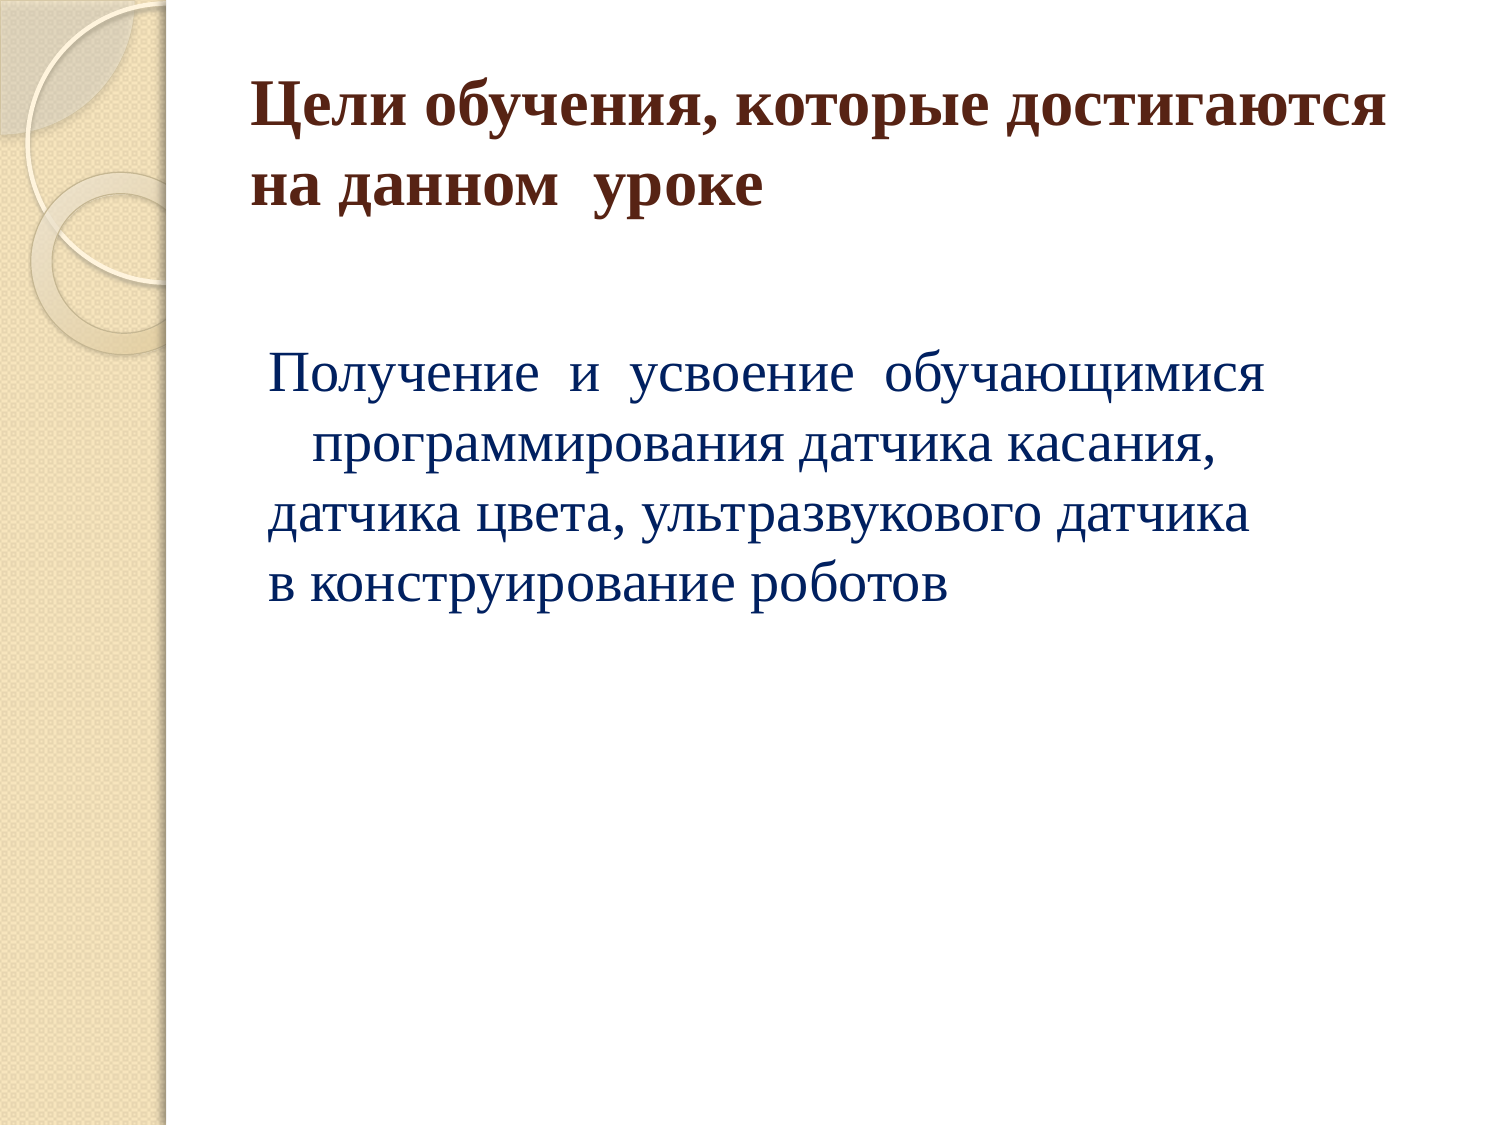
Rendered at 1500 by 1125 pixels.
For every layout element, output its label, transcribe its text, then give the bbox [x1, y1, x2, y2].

text_box Получение и усвоение обучающимися программирования датчика касания, датчика цвета, ультразвукового датчика в конструирование роботов [253, 326, 1282, 621]
title Цели обучения, которые достигаются на данном уроке [235, 45, 1466, 233]
